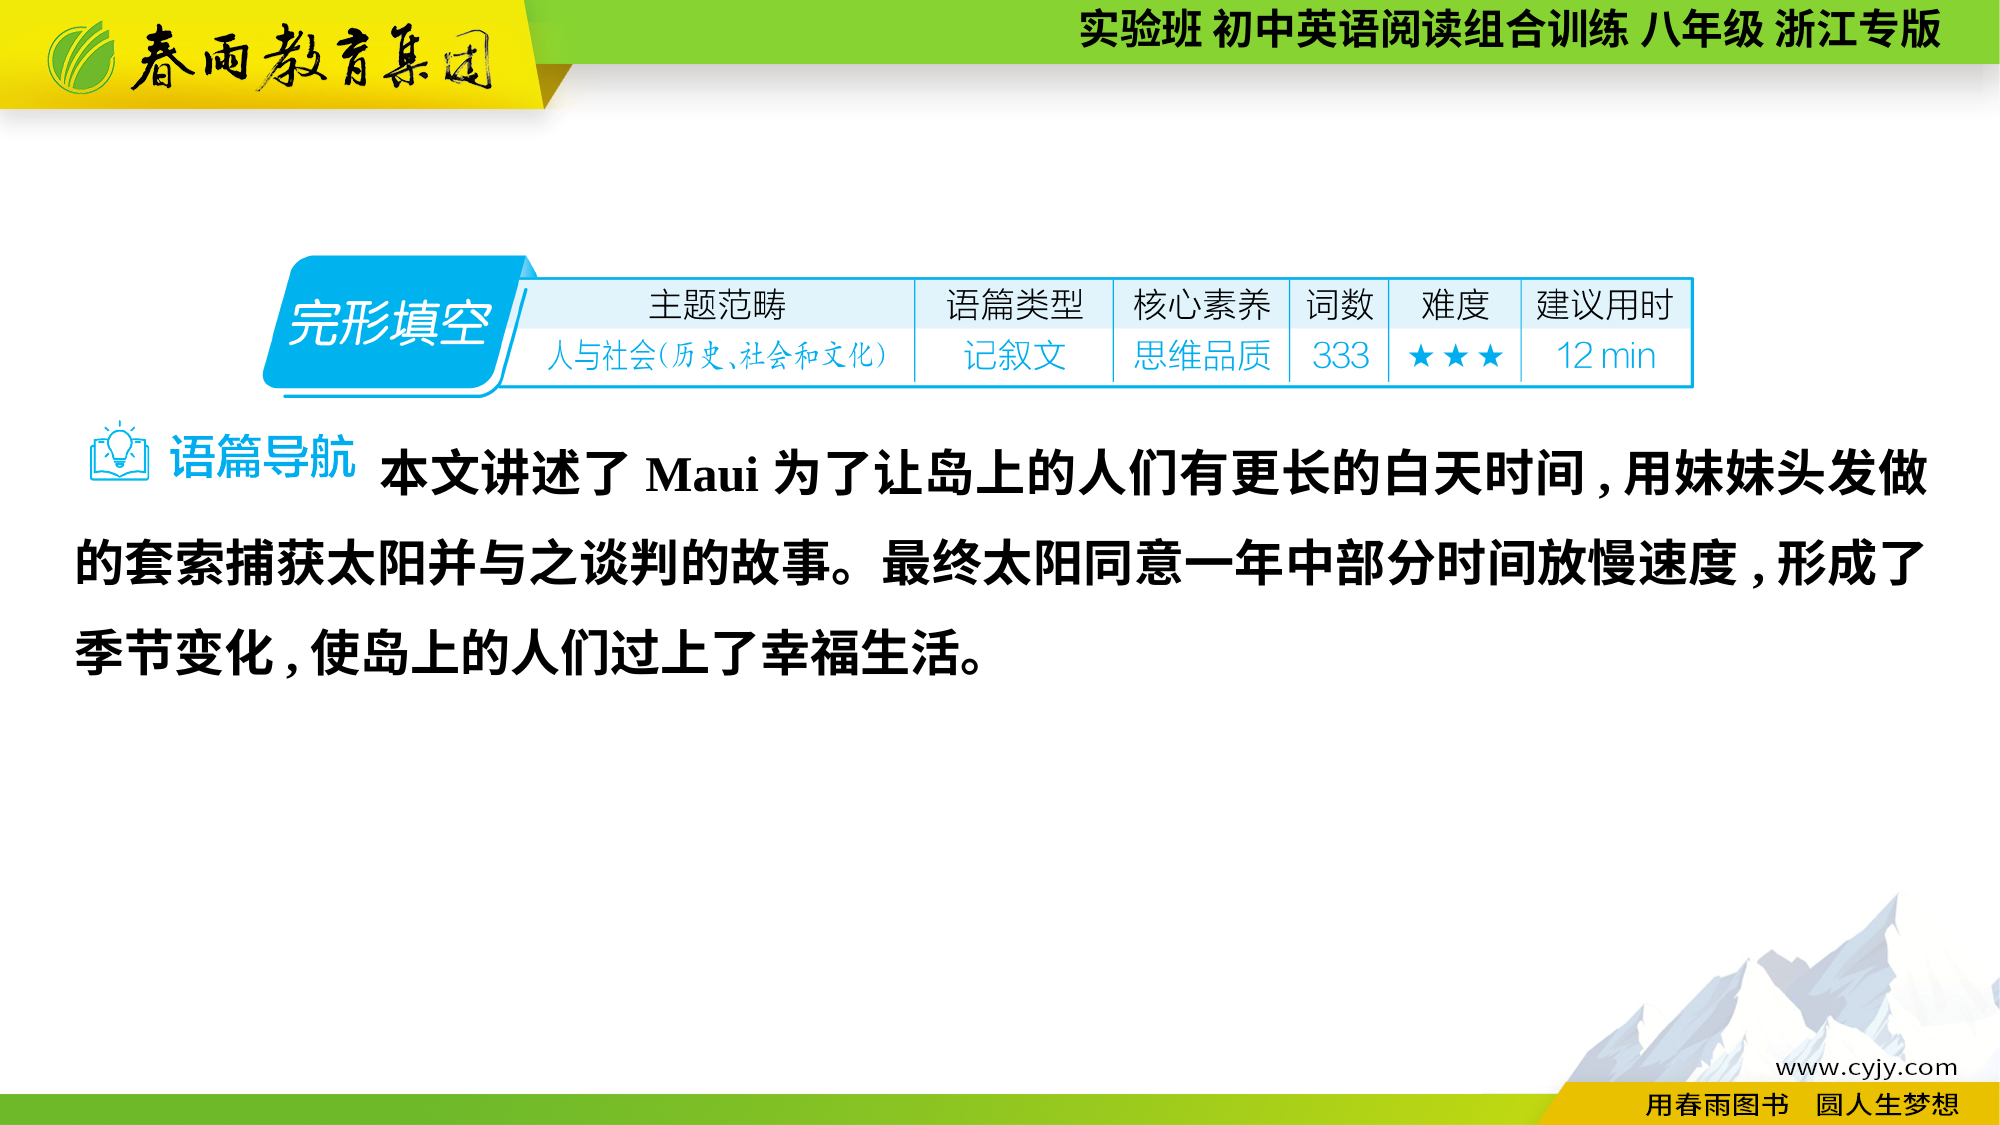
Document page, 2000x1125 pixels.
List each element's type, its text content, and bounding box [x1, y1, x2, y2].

list 本文讲述了Maui为了让岛上的人们有更长的白天时间,用妹妹头发做的套索捕获太阳并与之谈判的故事。最终太阳同意一年中部分时间放慢速度,形成了季节变化,使岛上的人们过上了幸福生活。 [59, 404, 1944, 681]
picture [0, 0, 2000, 1125]
